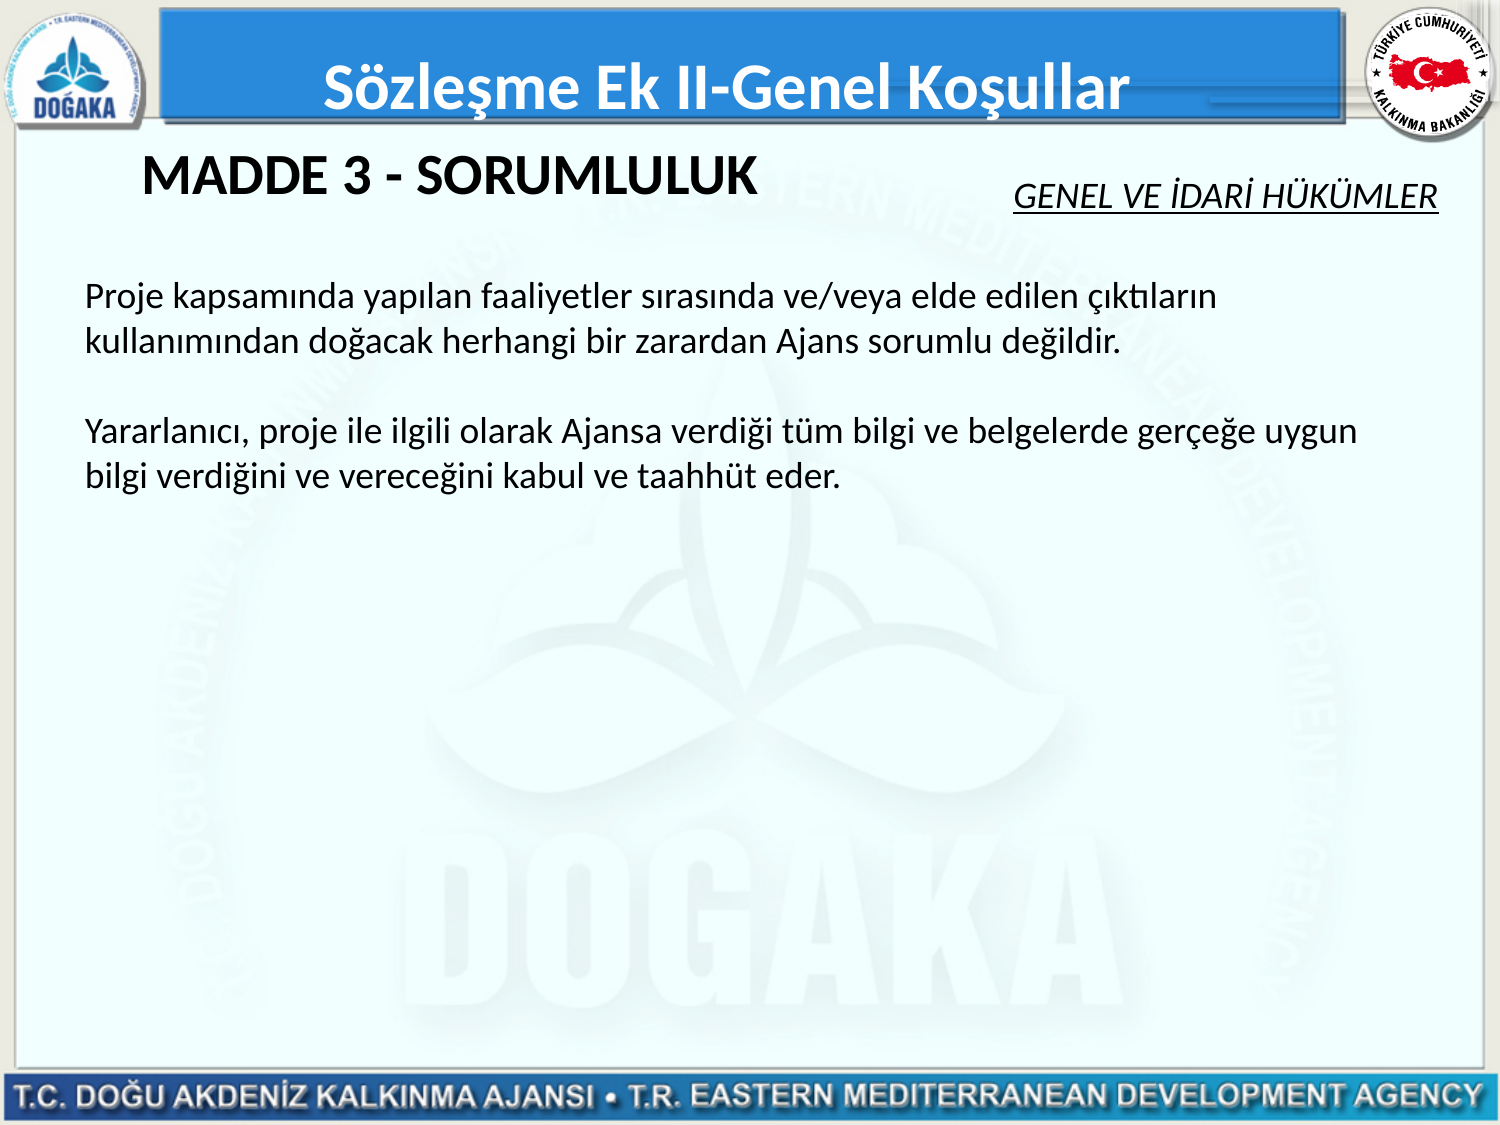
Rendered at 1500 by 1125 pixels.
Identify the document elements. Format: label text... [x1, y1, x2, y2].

text_box Sözleşme Ek II-Genel Koşullar [308, 35, 1147, 130]
picture [0, 0, 1500, 1125]
text_box Genel ve İdarİ hükümler [998, 163, 1454, 224]
list Proje kapsamında yapılan faaliyetler sırasında ve/veya elde edilen çıktıların kullanımından doğacak herhangi bir zarardan Ajans sorumlu değildir. Yararlanıcı, proje ile ilgili olarak Ajansa verdiği tüm bilgi ve belgelerde gerçeğe uygun bilgi verdiğini ve vereceğini kabul ve taahhüt eder. [70, 263, 1421, 633]
title MADDE 3 - SORUMLULUK [126, 128, 961, 263]
